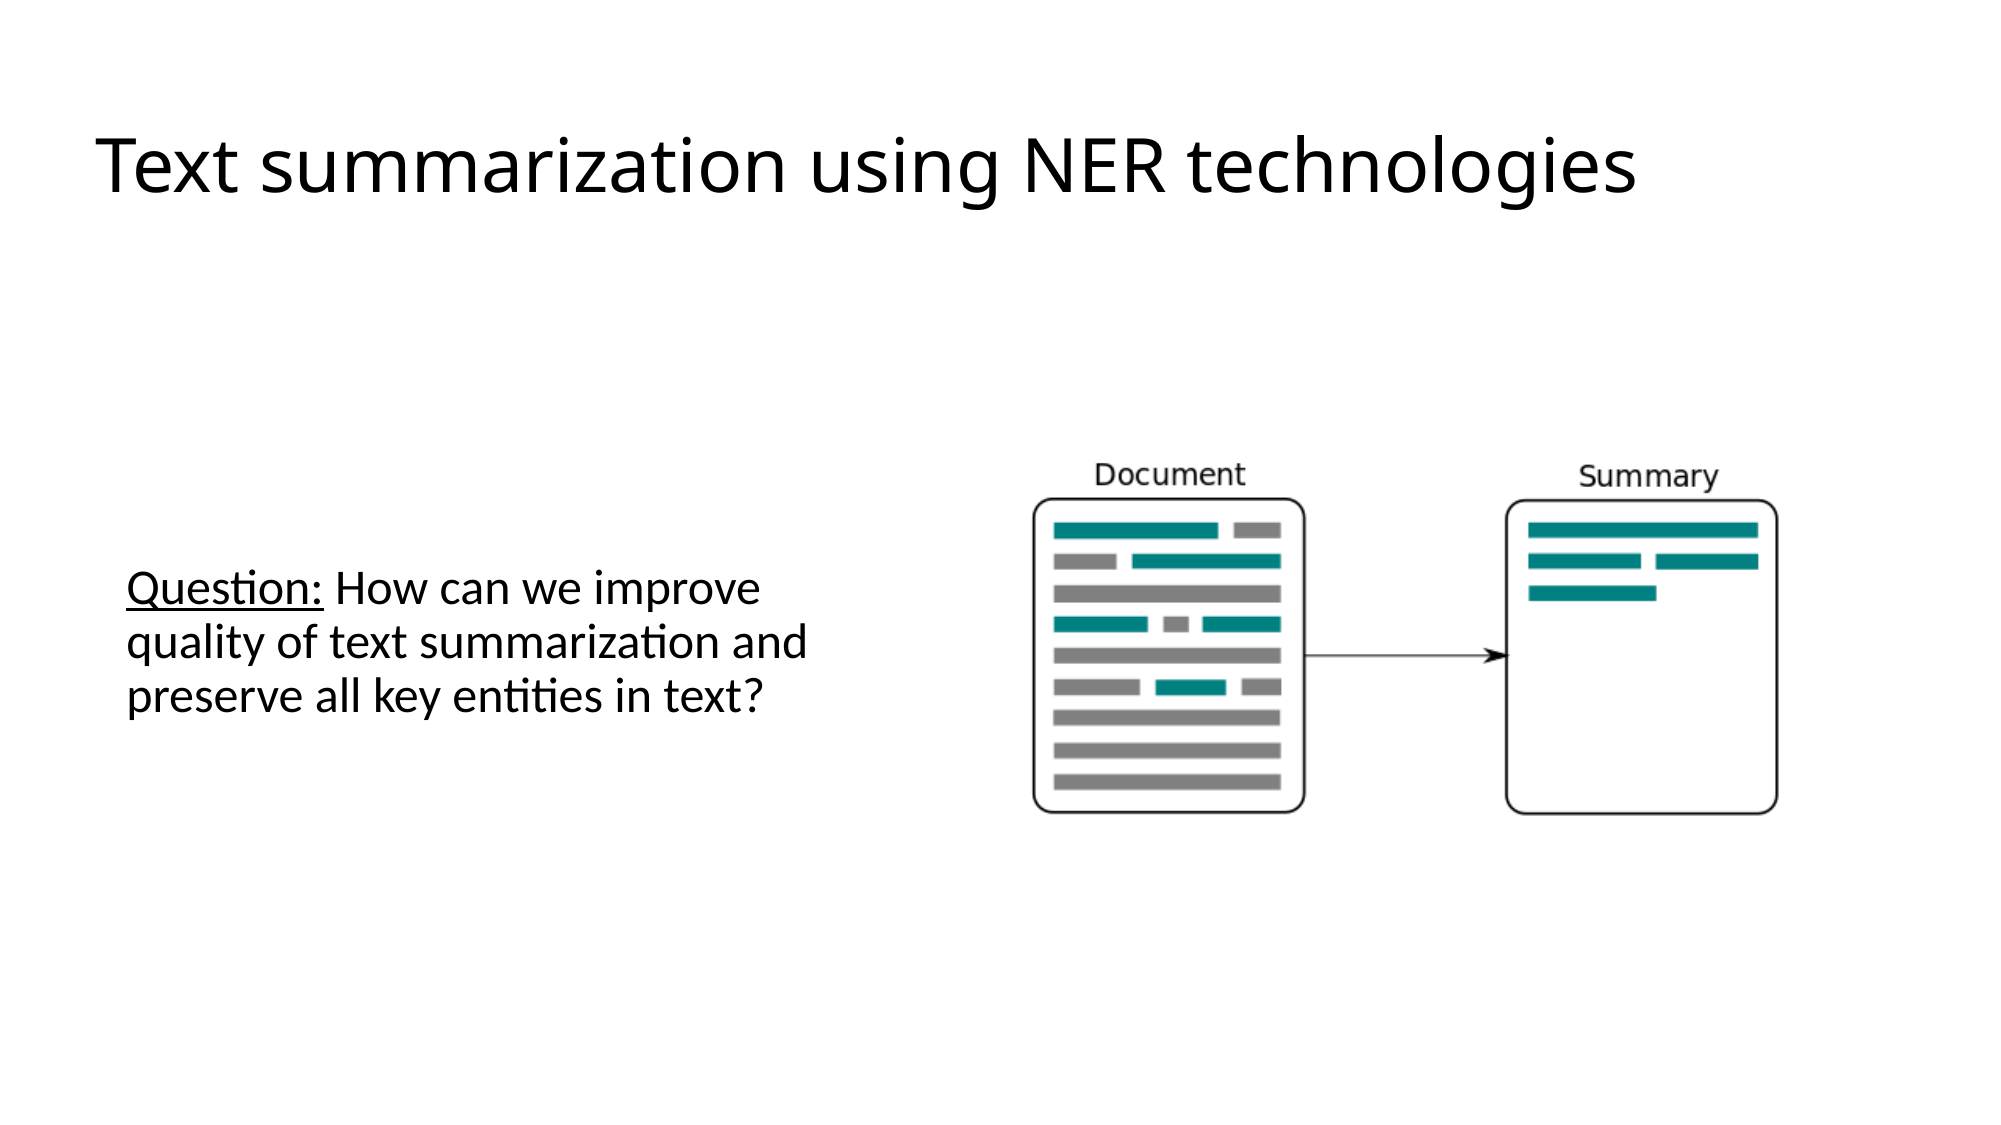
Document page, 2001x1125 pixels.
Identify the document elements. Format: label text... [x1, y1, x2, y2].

list Question: How can we improve quality of text summarization and preserve all key entities in text? [111, 472, 835, 1125]
text_box Text summarization using NER technologies [80, 59, 1751, 278]
picture [986, 440, 1818, 830]
